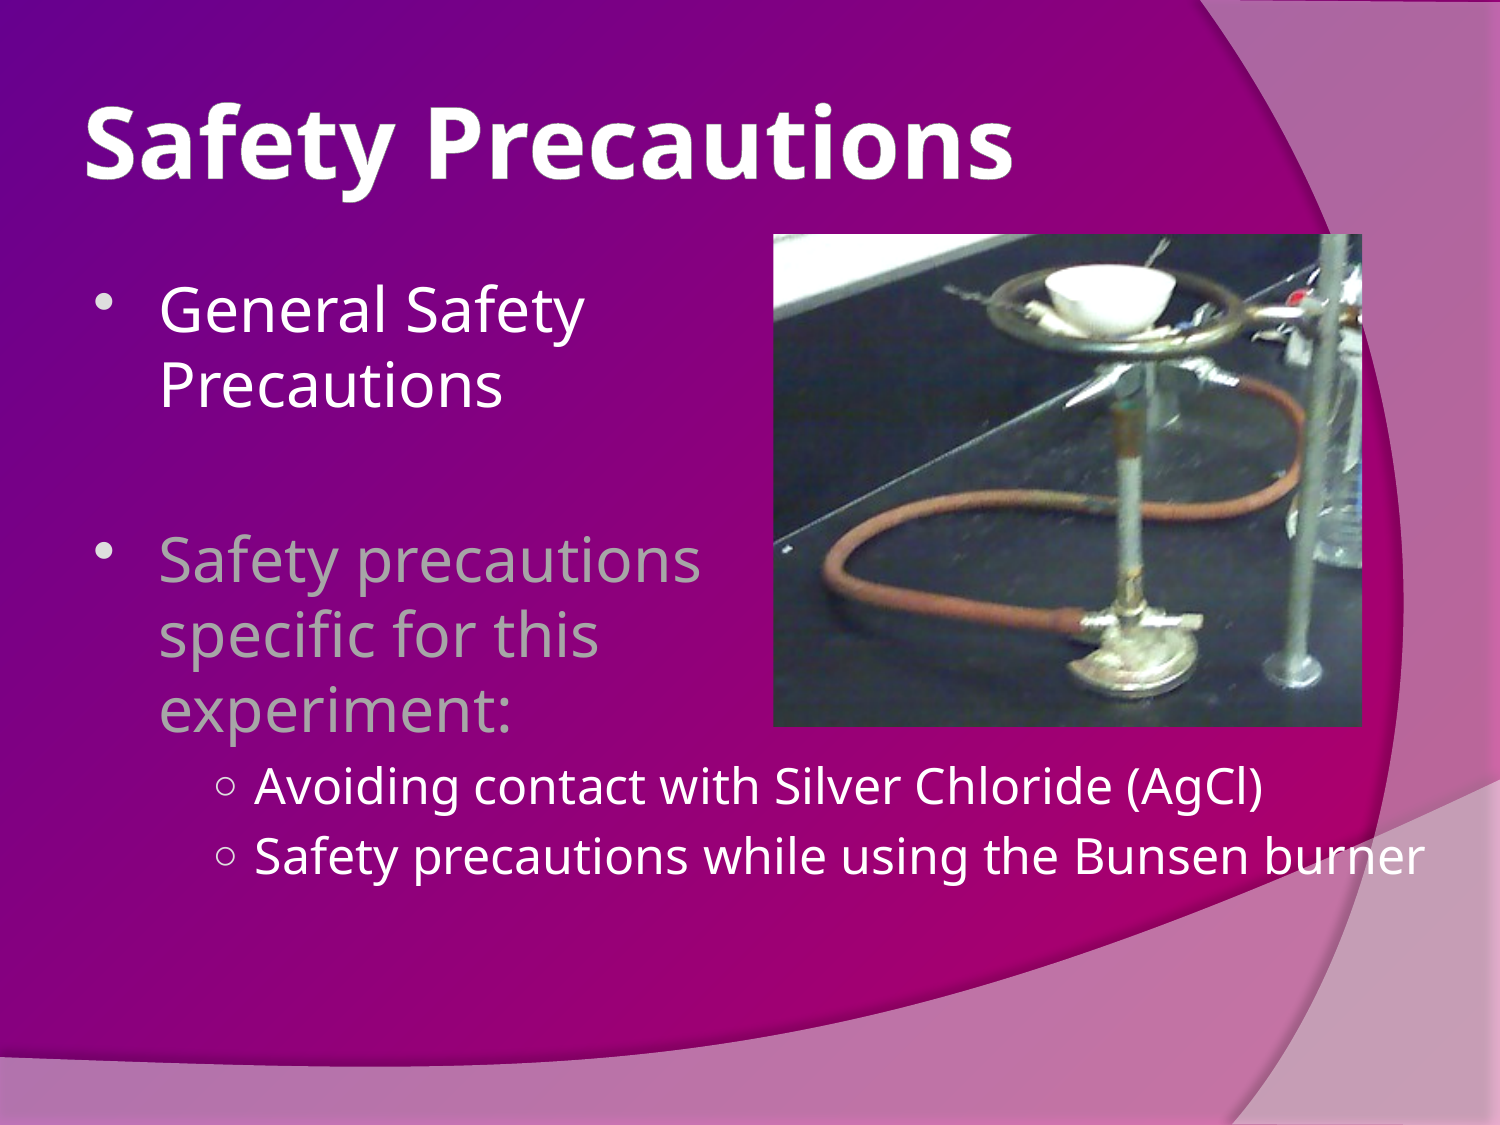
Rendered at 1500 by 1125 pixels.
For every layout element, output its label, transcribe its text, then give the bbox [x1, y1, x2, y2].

picture [773, 234, 1363, 727]
list General Safety Precautions Safety precautions specific for this experiment: Avoiding contact with Silver Chloride (AgCl) Safety precautions while using the Bunsen burner [75, 262, 1454, 1079]
title Safety Precautions [75, 45, 1300, 233]
